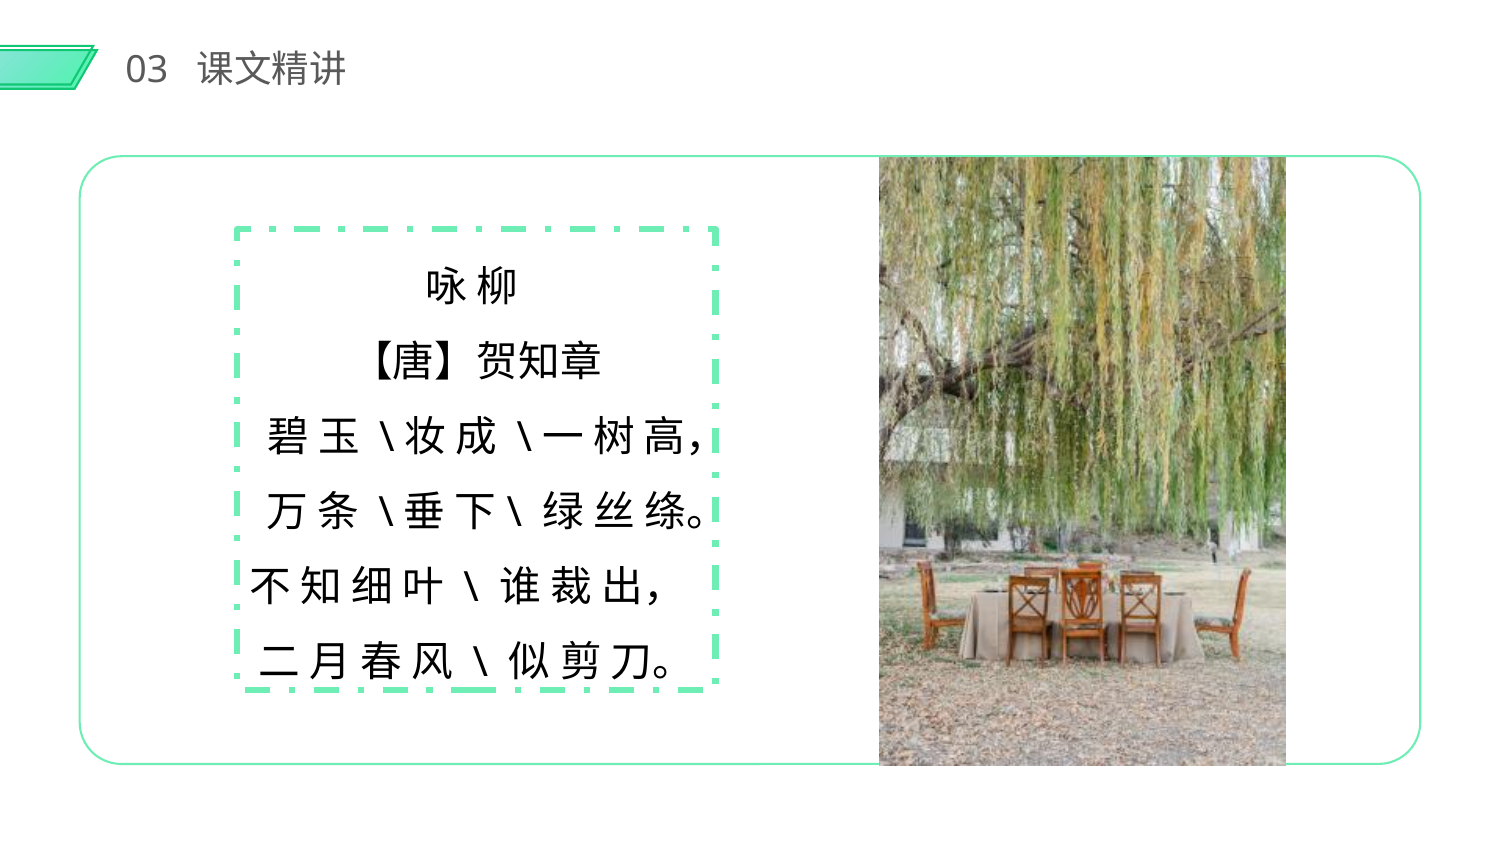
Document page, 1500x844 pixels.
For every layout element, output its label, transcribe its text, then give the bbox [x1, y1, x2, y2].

text_box 咏 柳 【唐】贺知章 碧 玉 \妆 成 \一 树 高， 万 条 \垂 下\ 绿 丝 绦。 不 知 细 叶 \ 谁 裁 出， 二 月 春 风 \ 似 剪 刀。 [237, 229, 716, 691]
list 03 课文精讲 [114, 44, 507, 99]
picture [879, 157, 1286, 766]
